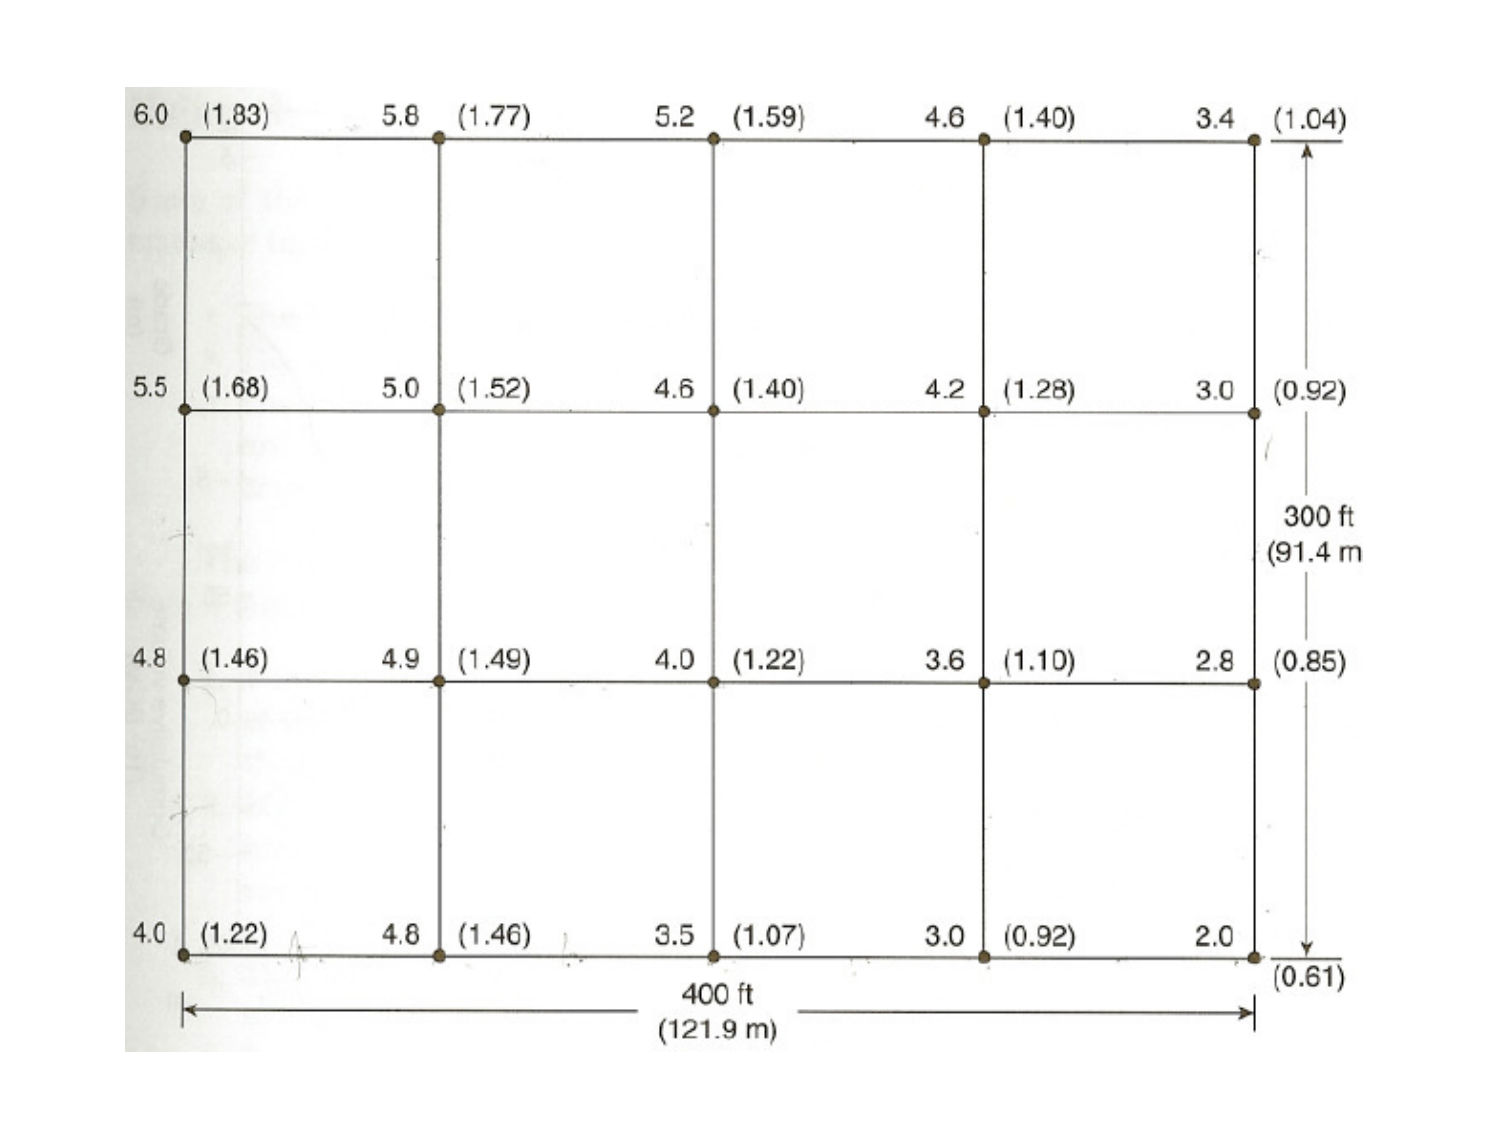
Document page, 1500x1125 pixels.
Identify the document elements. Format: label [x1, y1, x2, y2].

picture [124, 87, 1363, 1052]
